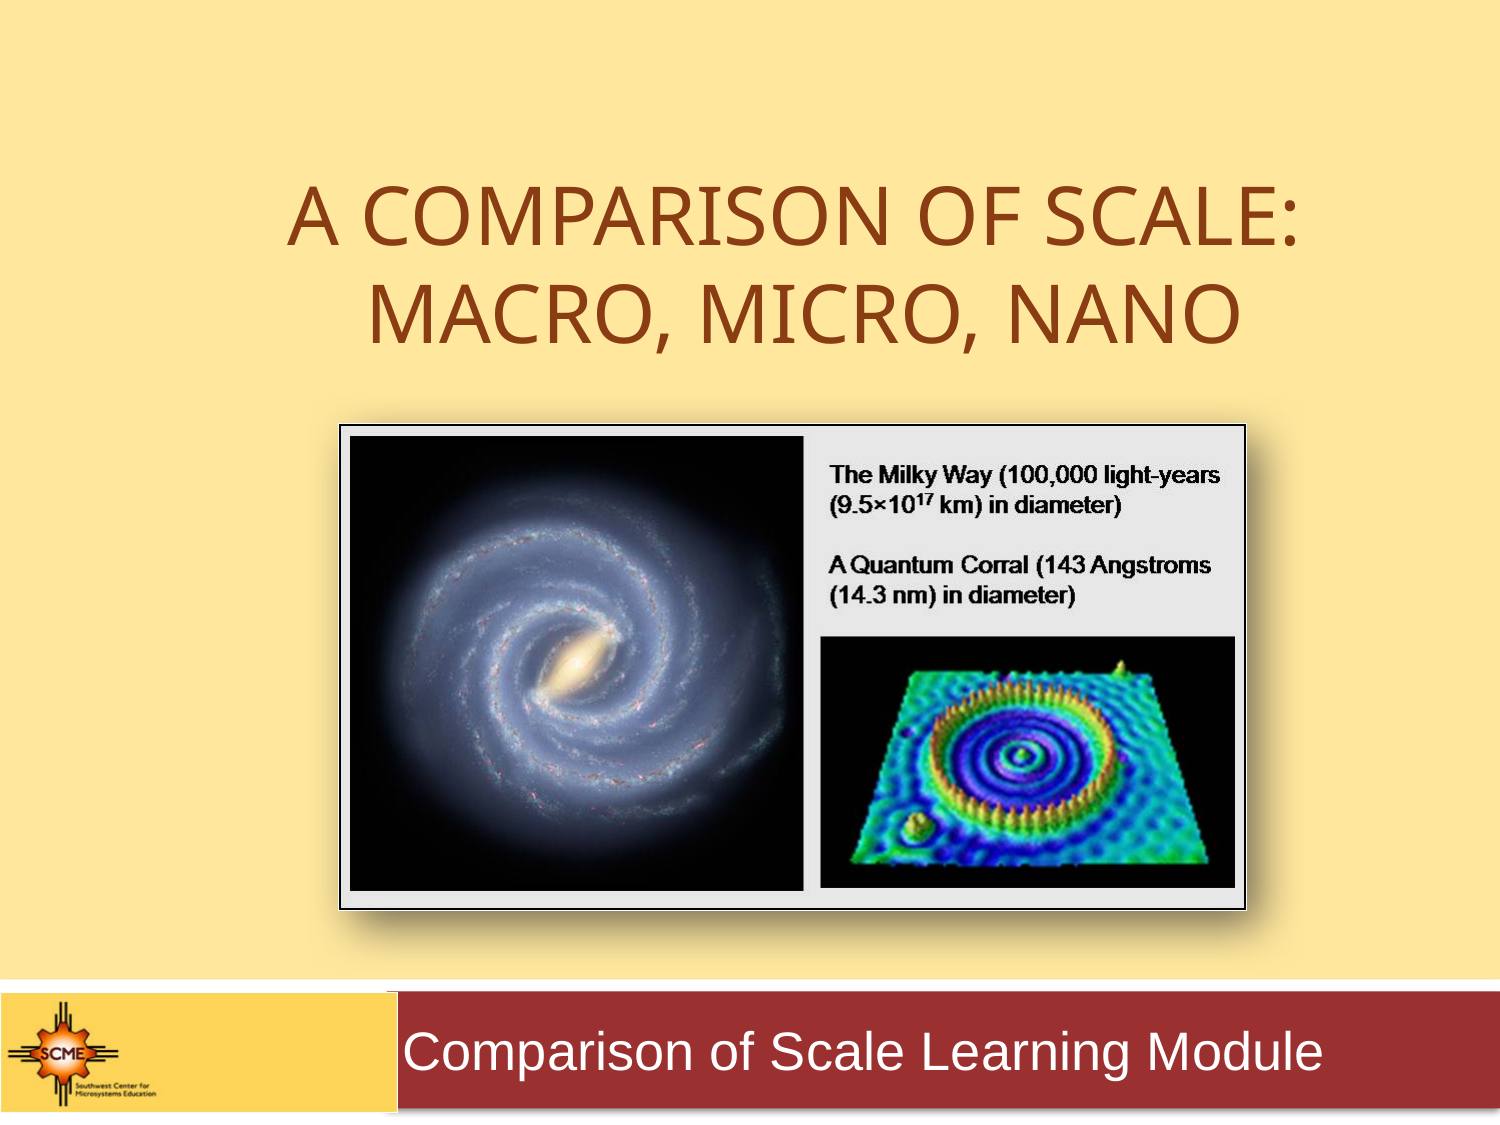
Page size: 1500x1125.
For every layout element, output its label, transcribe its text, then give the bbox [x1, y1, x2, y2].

subtitle Comparison of Scale Learning Module [387, 992, 1488, 1105]
picture [0, 992, 398, 1113]
picture [338, 423, 1247, 912]
title A comparison of scale: macro, micro, nano [264, 67, 1327, 368]
